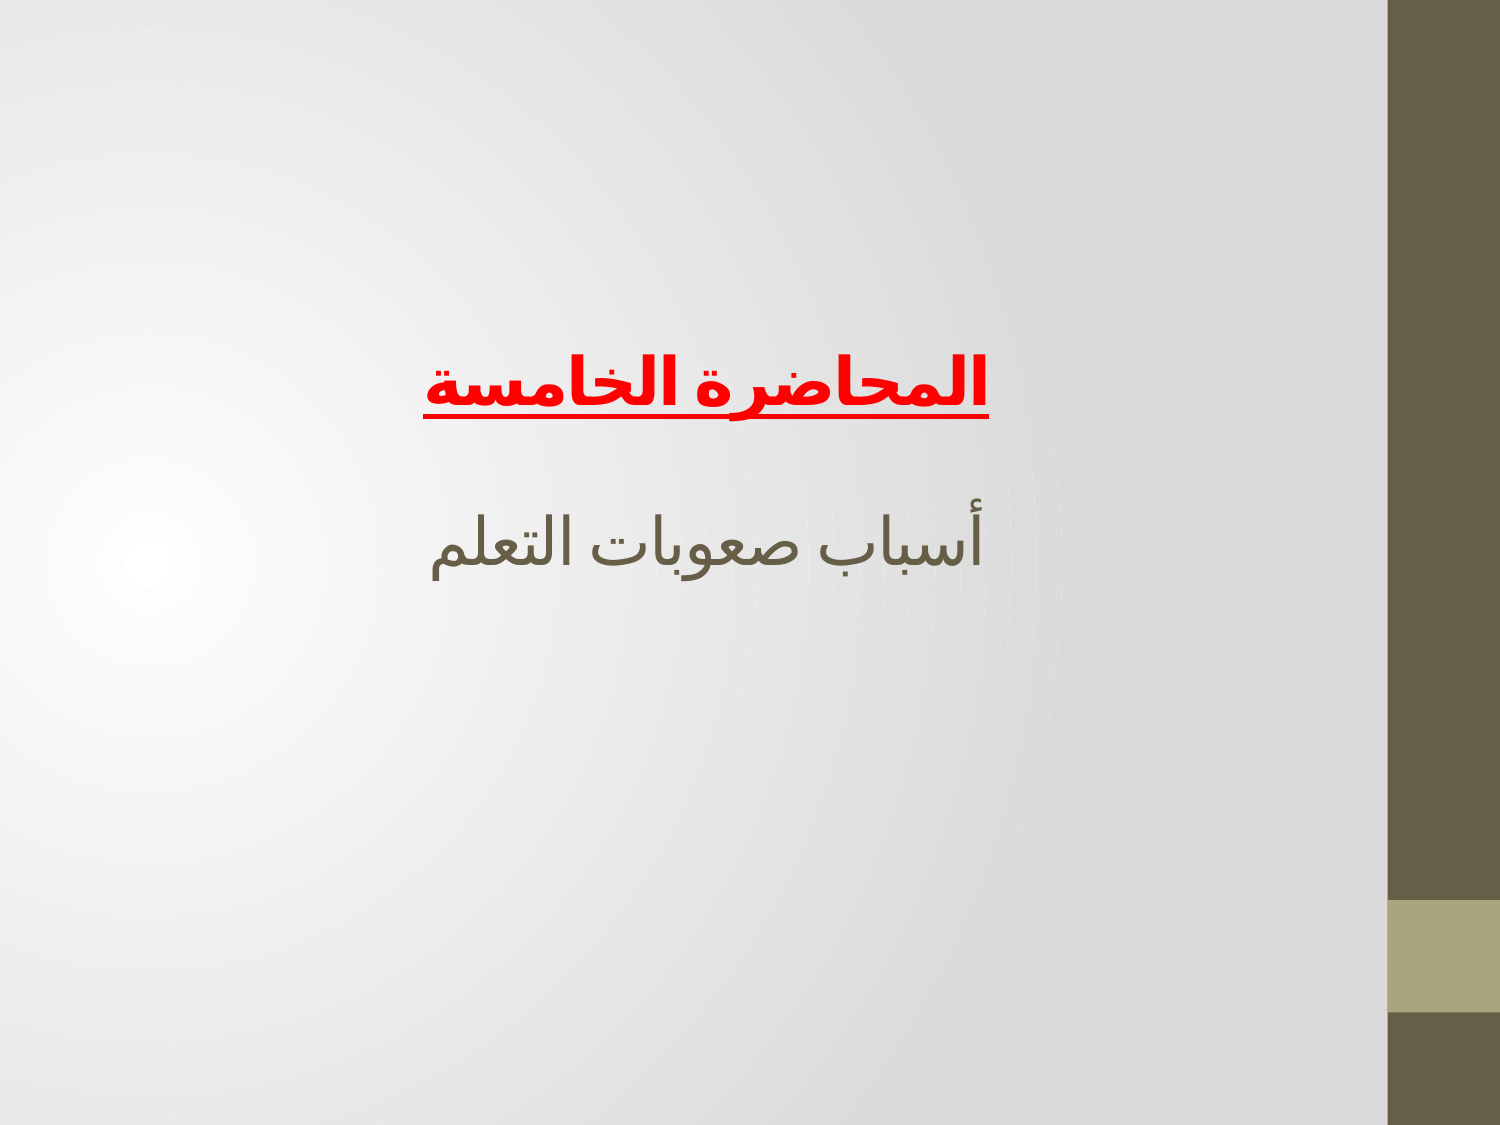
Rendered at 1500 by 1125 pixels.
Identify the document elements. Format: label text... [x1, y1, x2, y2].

title المحاضرة الخامسة أسباب صعوبات التعلم [88, 160, 1326, 587]
